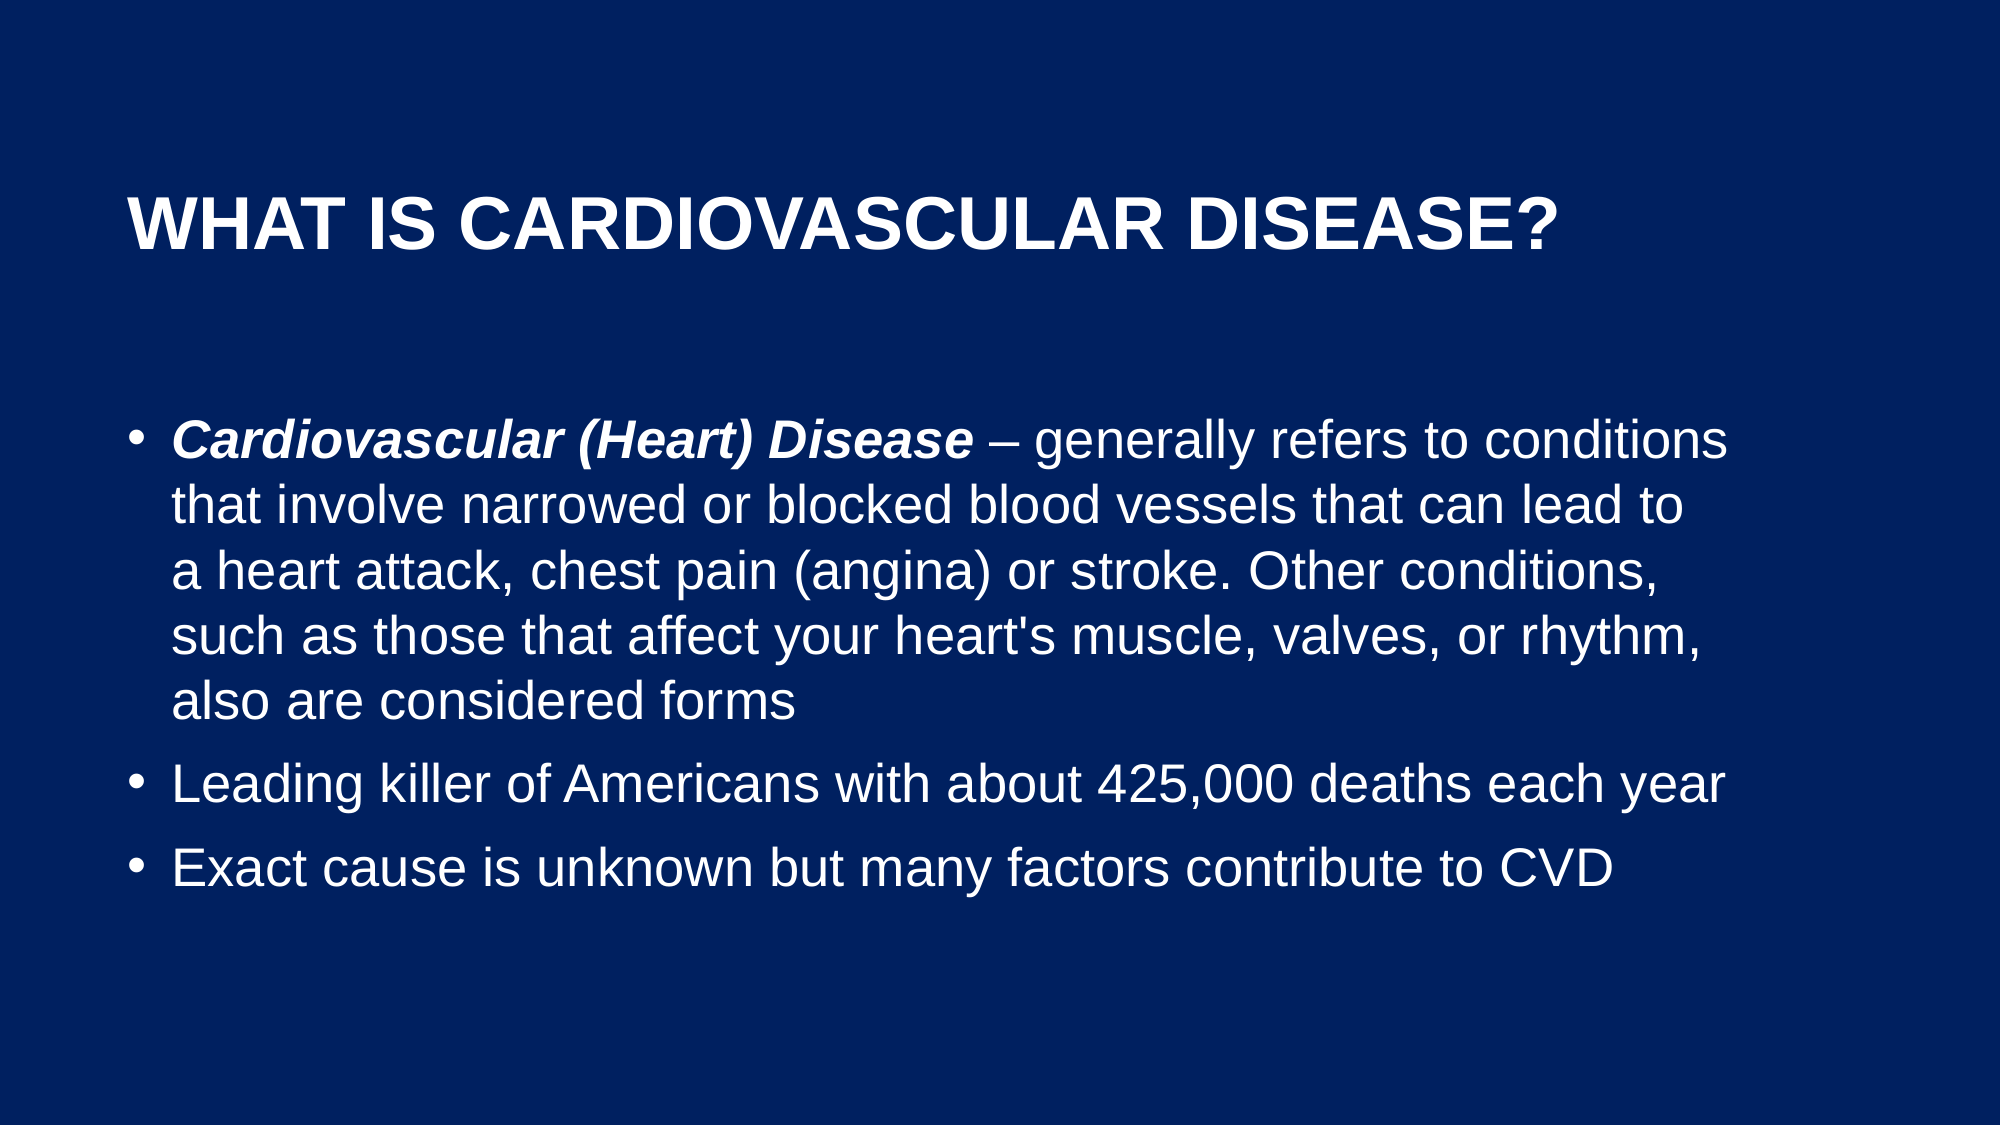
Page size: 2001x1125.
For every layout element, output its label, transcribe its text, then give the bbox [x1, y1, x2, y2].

title What is Cardiovascular disease? [112, 99, 1775, 339]
list Cardiovascular (Heart) Disease – generally refers to conditions that involve narrowed or blocked blood vessels that can lead to a heart attack, chest pain (angina) or stroke. Other conditions, such as those that affect your heart's muscle, valves, or rhythm, also are considered forms Leading killer of Americans with about 425,000 deaths each year Exact cause is unknown but many factors contribute to CVD [112, 351, 1775, 950]
